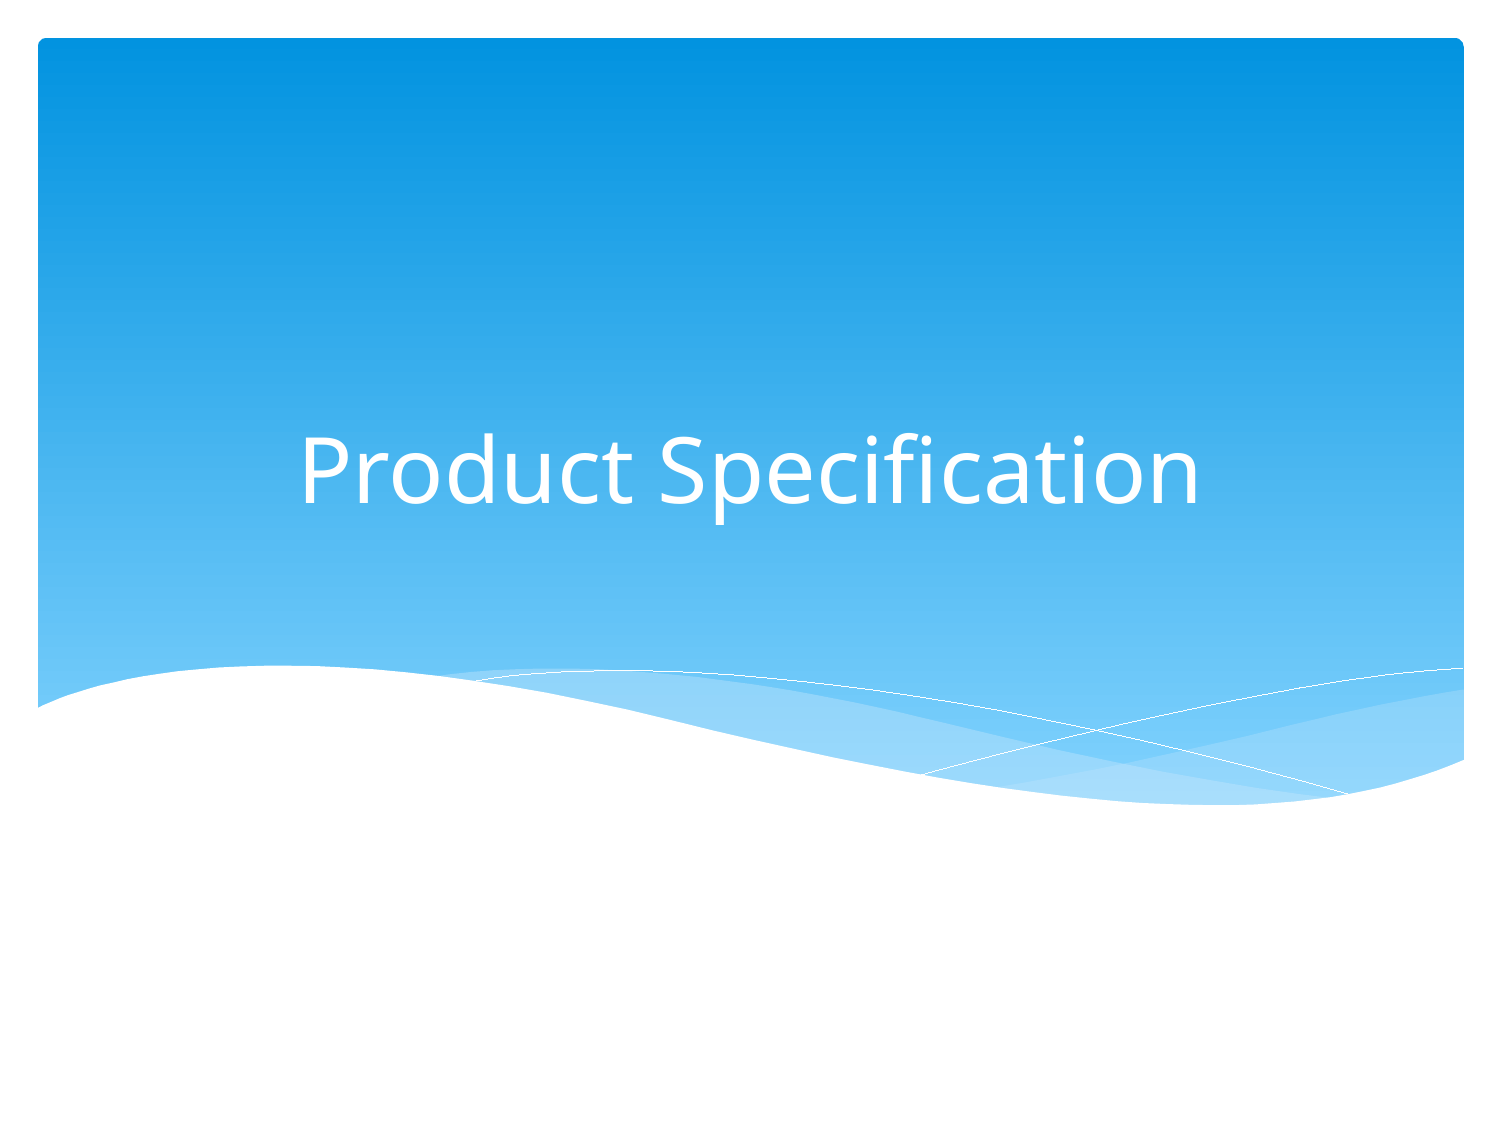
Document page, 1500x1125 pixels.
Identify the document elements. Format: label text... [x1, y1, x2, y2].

title Product Specification [113, 404, 1389, 655]
